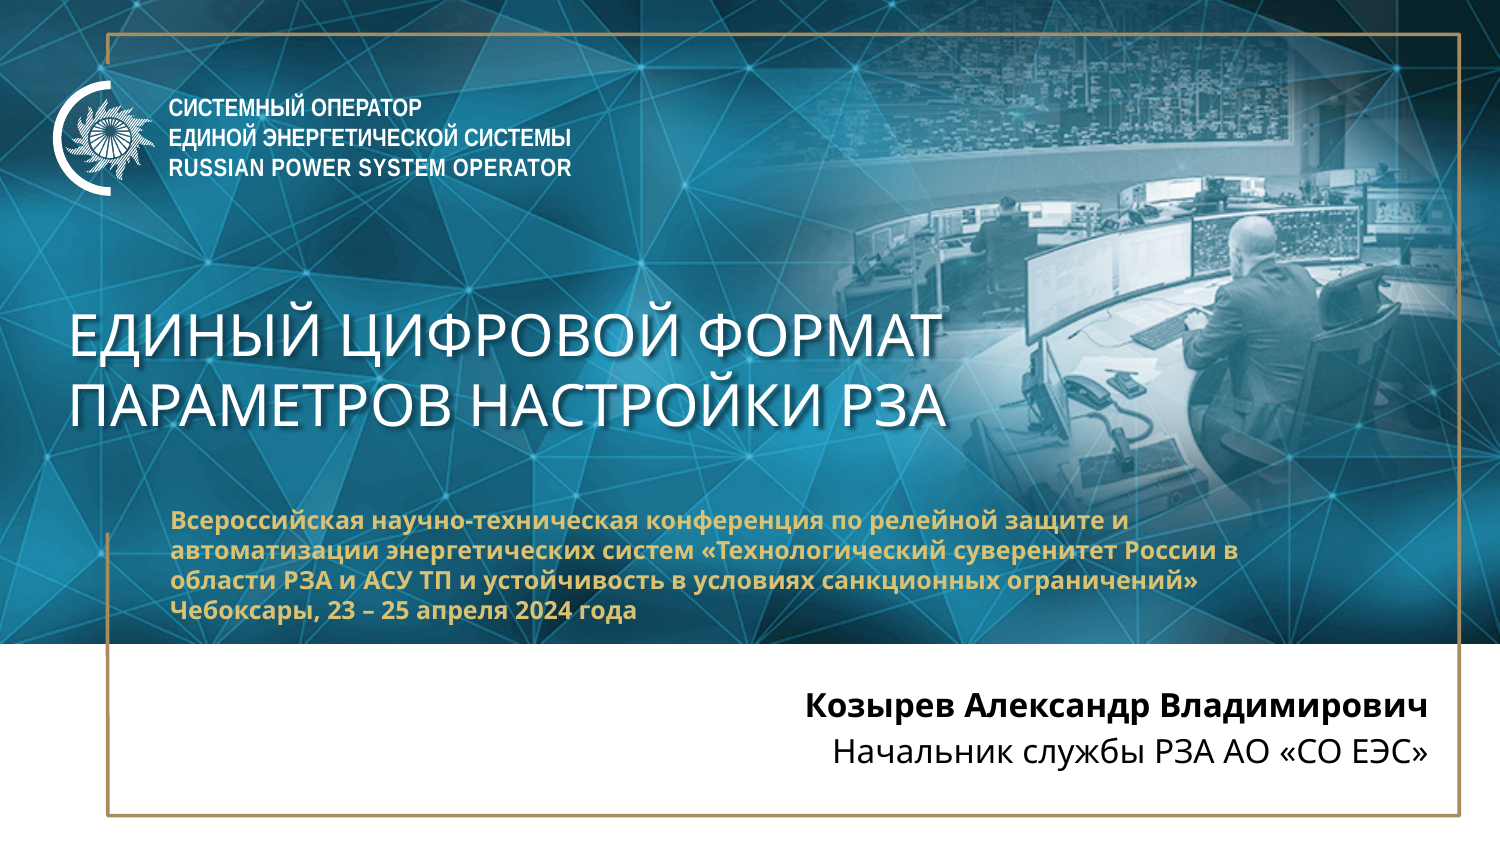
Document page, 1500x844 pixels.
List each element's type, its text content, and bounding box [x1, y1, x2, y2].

picture [0, 0, 1500, 644]
text_box Всероссийская научно-техническая конференция по релейной защите и автоматизации энергетических систем «Технологический суверенитет России в области РЗА и АСУ ТП и устойчивость в условиях санкционных ограничений» Чебоксары, 23 – 25 апреля 2024 года [155, 497, 1339, 632]
subtitle Козырев Александр Владимирович Начальник службы РЗА АО «СО ЕЭС» [120, 658, 1445, 796]
title Единый цифровой формат парАметров настройки РЗА [52, 205, 1192, 532]
